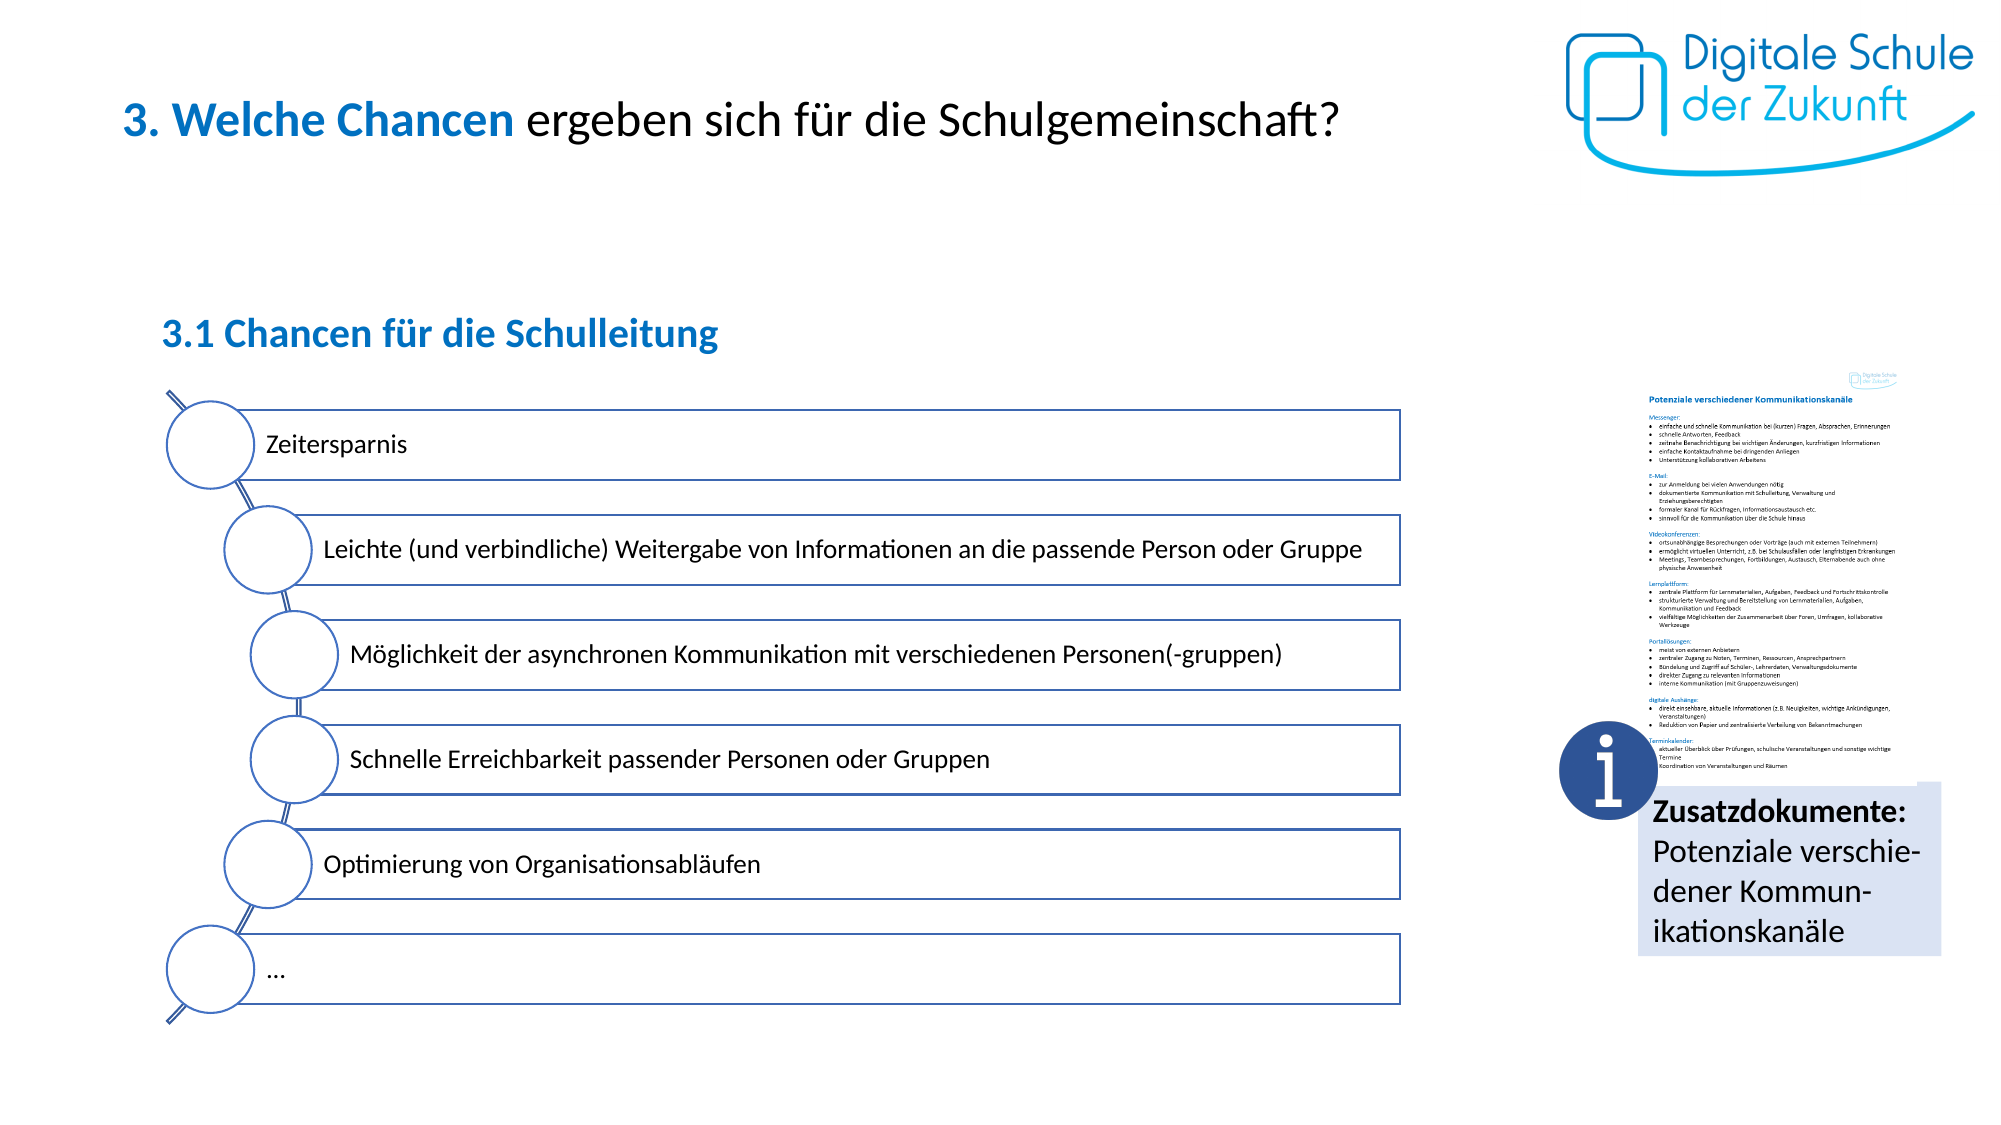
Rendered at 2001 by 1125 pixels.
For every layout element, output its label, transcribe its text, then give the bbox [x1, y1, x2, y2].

list 3.1 Chancen für die Schulleitung [146, 237, 1932, 1004]
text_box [156, 375, 1409, 1040]
text_box 3. Welche Chancen ergeben sich für die Schulgemeinschaft? [107, 49, 1833, 252]
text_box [1546, 363, 1942, 959]
picture [1534, 0, 2000, 205]
